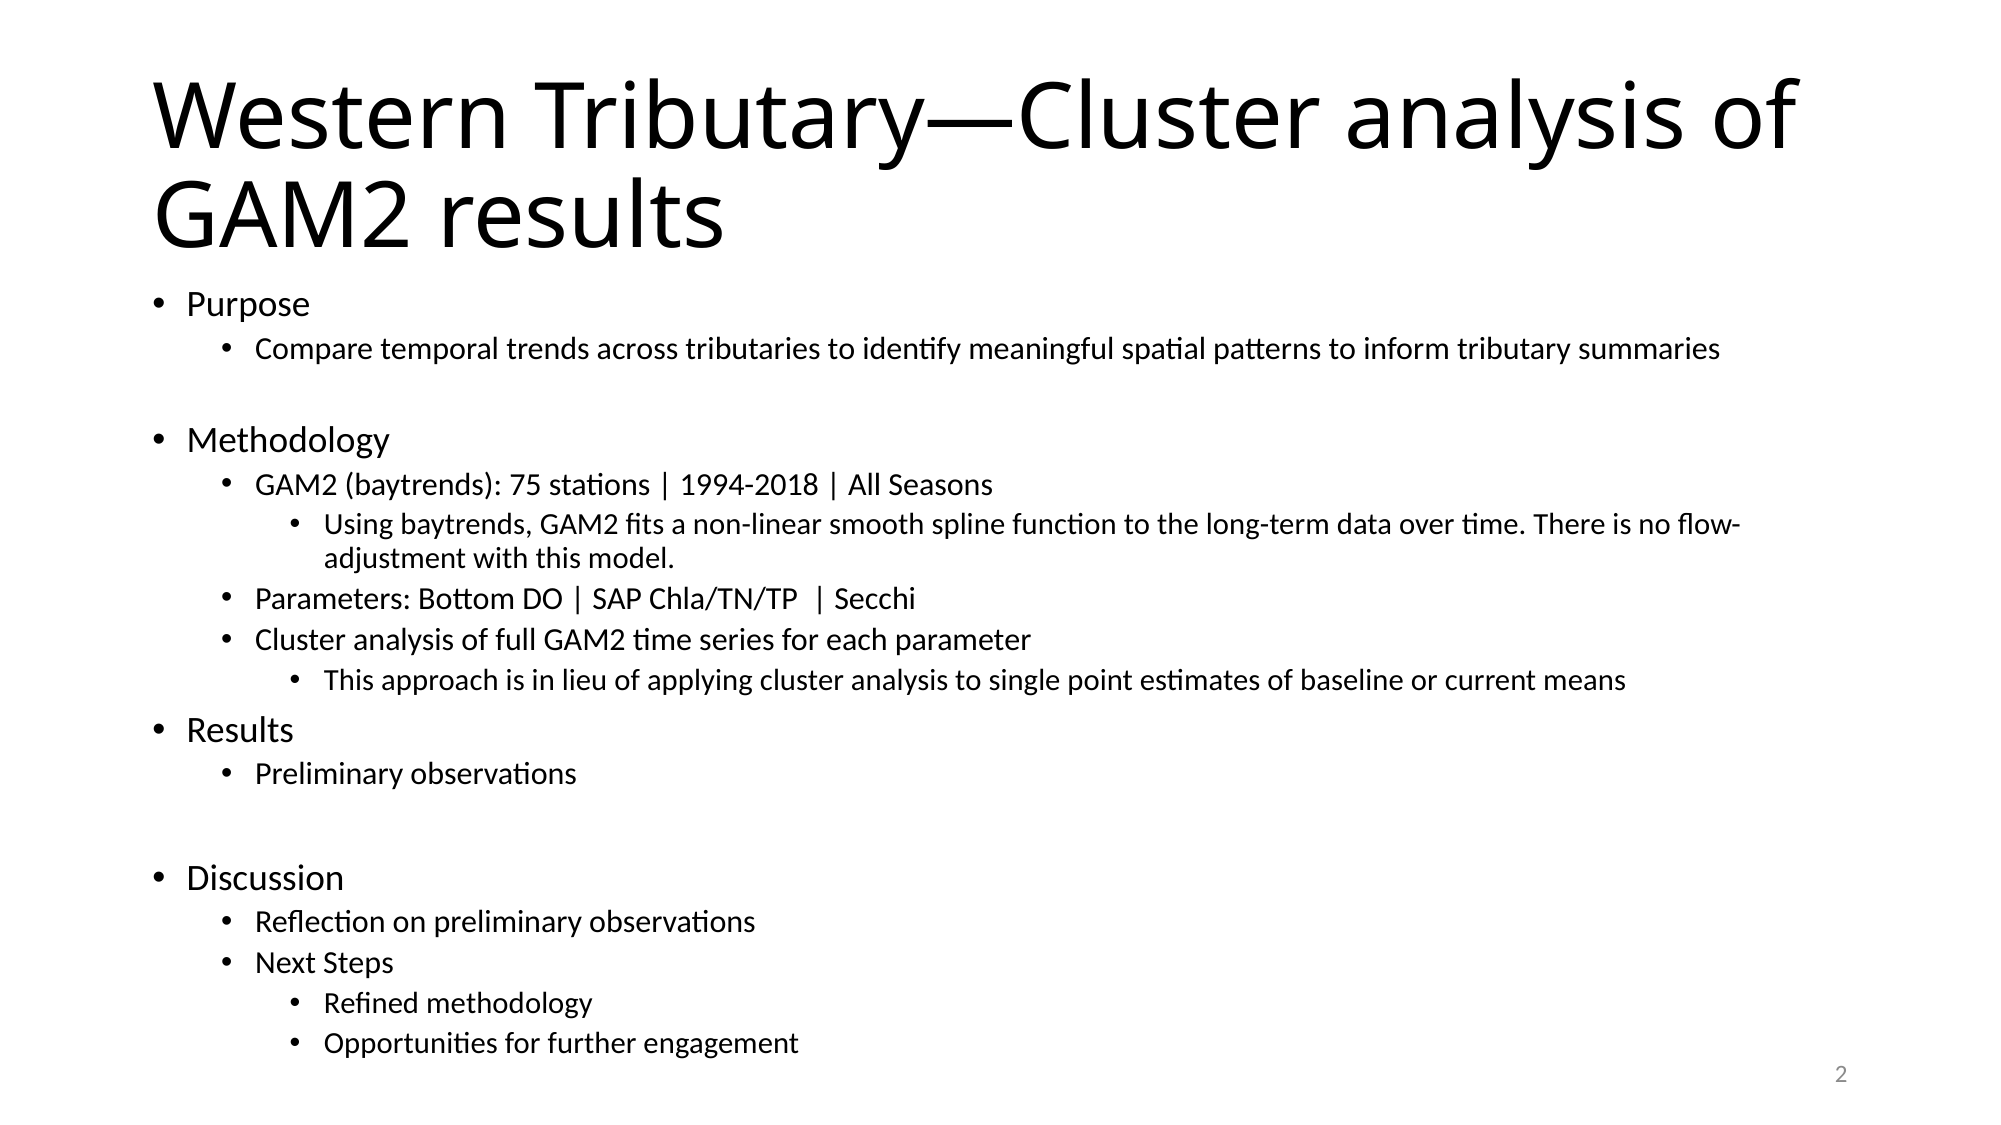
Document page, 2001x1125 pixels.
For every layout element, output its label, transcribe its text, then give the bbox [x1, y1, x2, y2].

title Western Tributary—Cluster analysis of GAM2 results [137, 59, 1863, 277]
list Purpose Compare temporal trends across tributaries to identify meaningful spatial patterns to inform tributary summaries Methodology GAM2 (baytrends): 75 stations | 1994-2018 | All Seasons Using baytrends, GAM2 fits a non-linear smooth spline function to the long-term data over time. There is no flow-adjustment with this model. Parameters: Bottom DO | SAP Chla/TN/TP | Secchi Cluster analysis of full GAM2 time series for each parameter This approach is in lieu of applying cluster analysis to single point estimates of baseline or current means Results Preliminary observations Discussion Reflection on preliminary observations Next Steps Refined methodology Opportunities for further engagement [137, 277, 1863, 1078]
slide_number 2 [1412, 1042, 1863, 1103]
